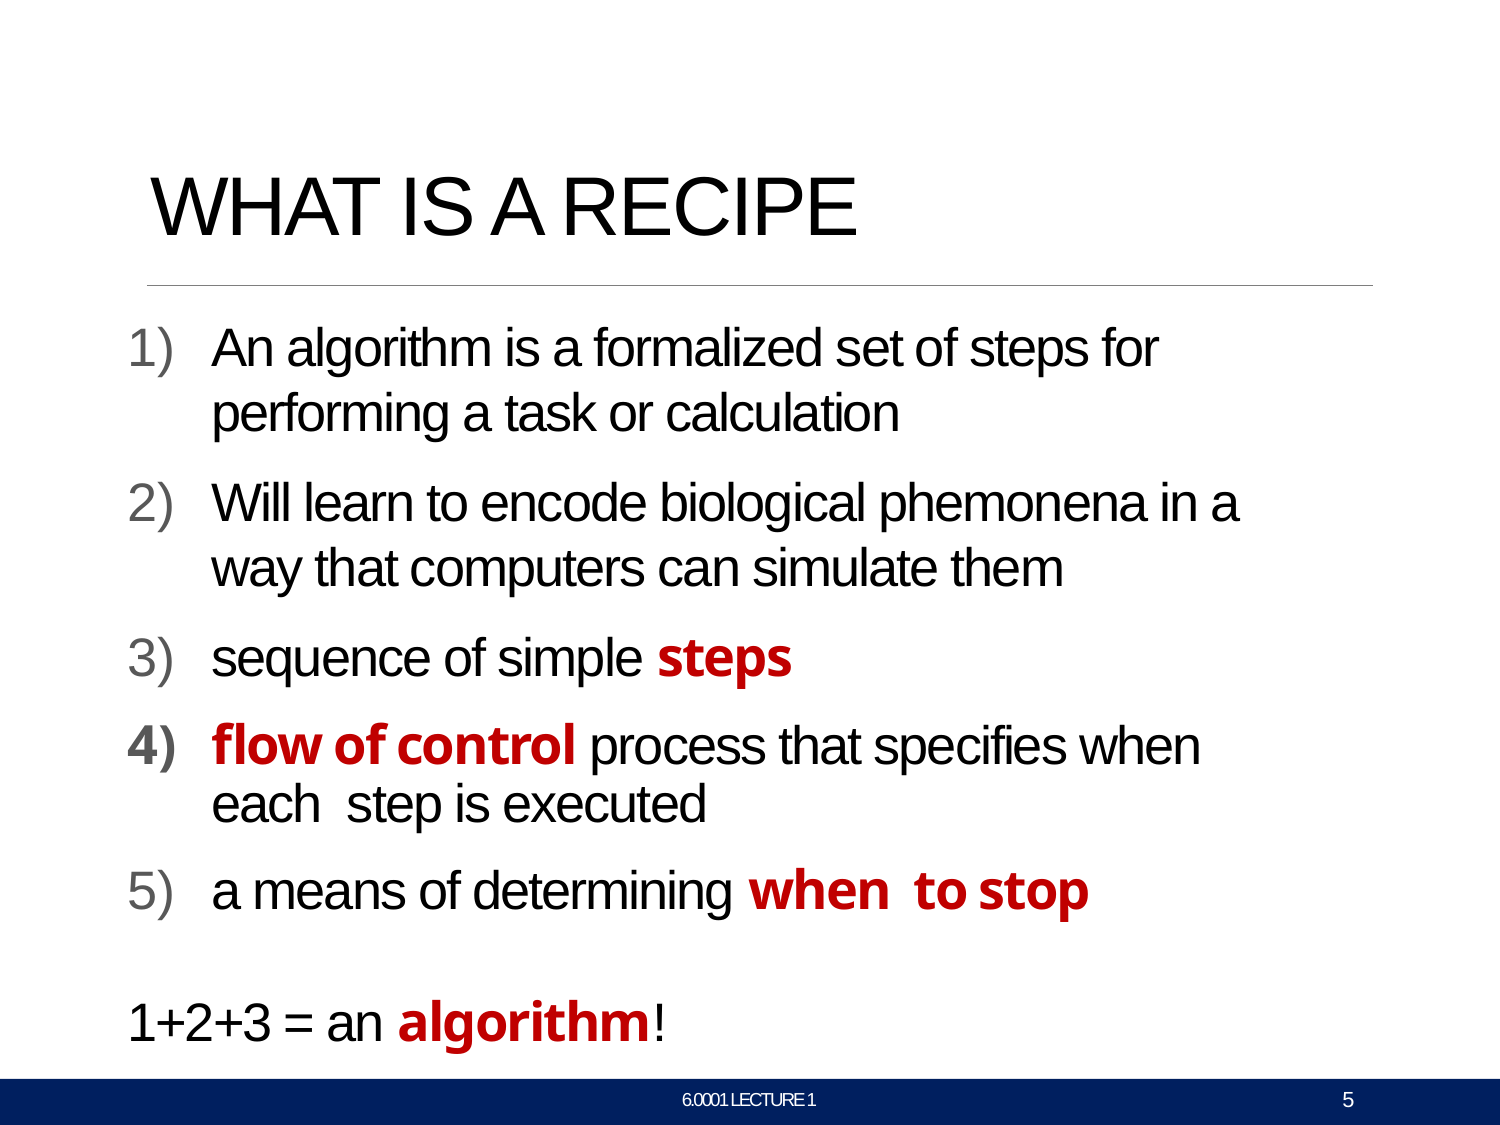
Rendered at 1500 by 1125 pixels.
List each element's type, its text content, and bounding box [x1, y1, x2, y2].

footer 6.0001 LECTURE 1 [679, 1090, 821, 1125]
slide_number 5 [1338, 1088, 1369, 1125]
text_box An algorithm is a formalized set of steps for performing a task or calculation Will learn to encode biological phemonena in a way that computers can simulate them sequence of simple steps flow of control process that specifies when each step is executed a means of determining when to stop 1+2+3 = an algorithm! [125, 287, 1291, 1053]
title WHAT IS A RECIPE [147, 149, 1000, 287]
